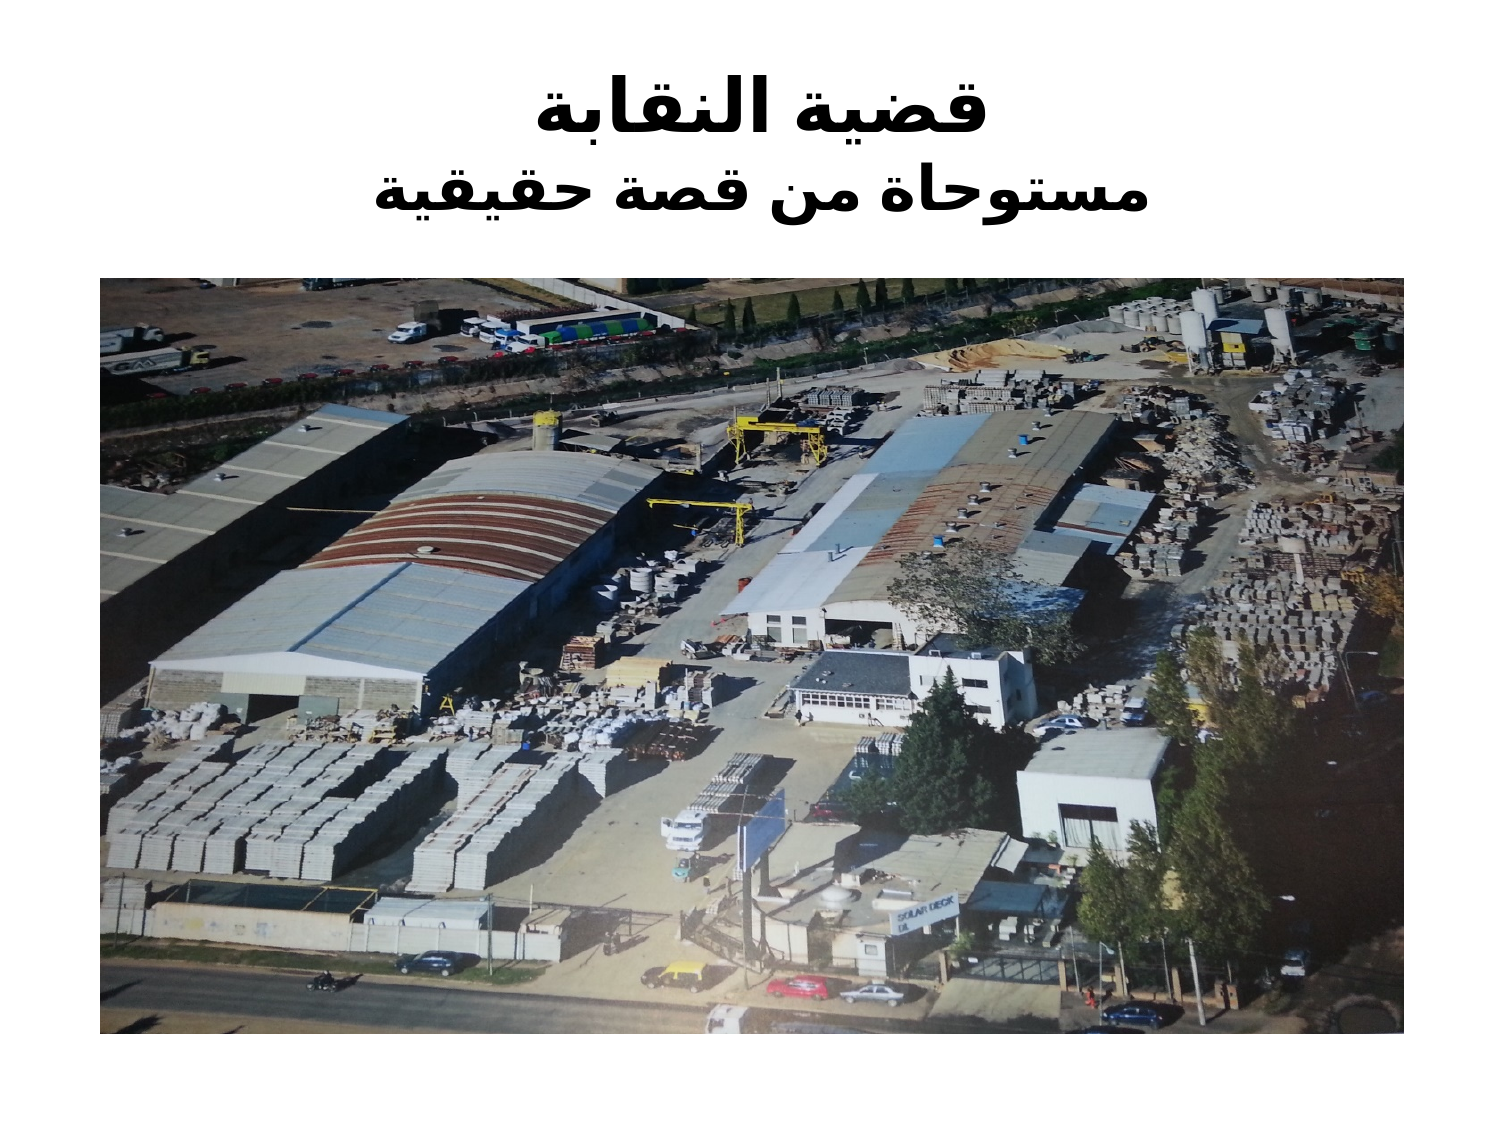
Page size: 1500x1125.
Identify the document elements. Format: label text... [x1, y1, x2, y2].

text_box قضية النقابة مستوحاة من قصة حقيقية [87, 91, 1438, 279]
picture [100, 278, 1404, 1034]
